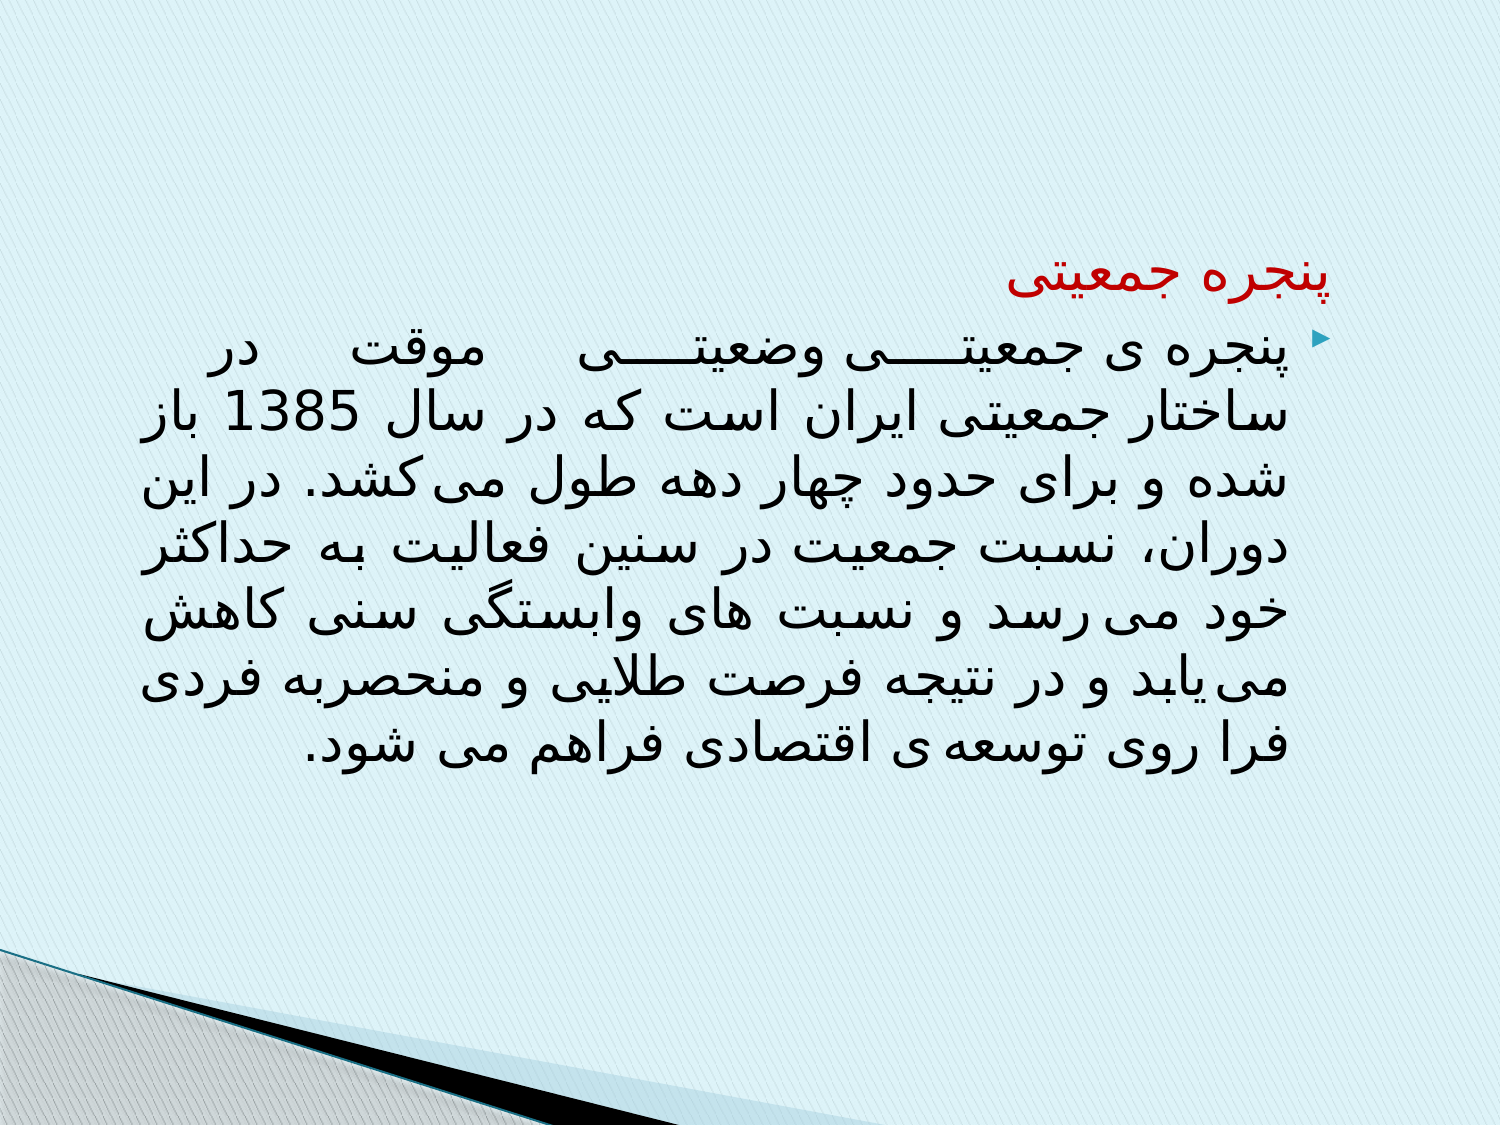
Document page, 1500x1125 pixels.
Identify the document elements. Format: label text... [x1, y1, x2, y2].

list پنجره جمعیتی پنجره ی جمعیتی وضعیتی موقت در ساختار جمعیتی ایران است که در سال 1385 باز شده و برای حدود چهار دهه طول می کشد. در این دوران، نسبت جمعیت در سنین فعالیت به حداکثر خود می رسد و نسبت های وابستگی سنی کاهش می یابد و در نتیجه فرصت طلایی و منحصربه فردی فرا روی توسعه ی اقتصادی فراهم می شود. [123, 149, 1365, 842]
